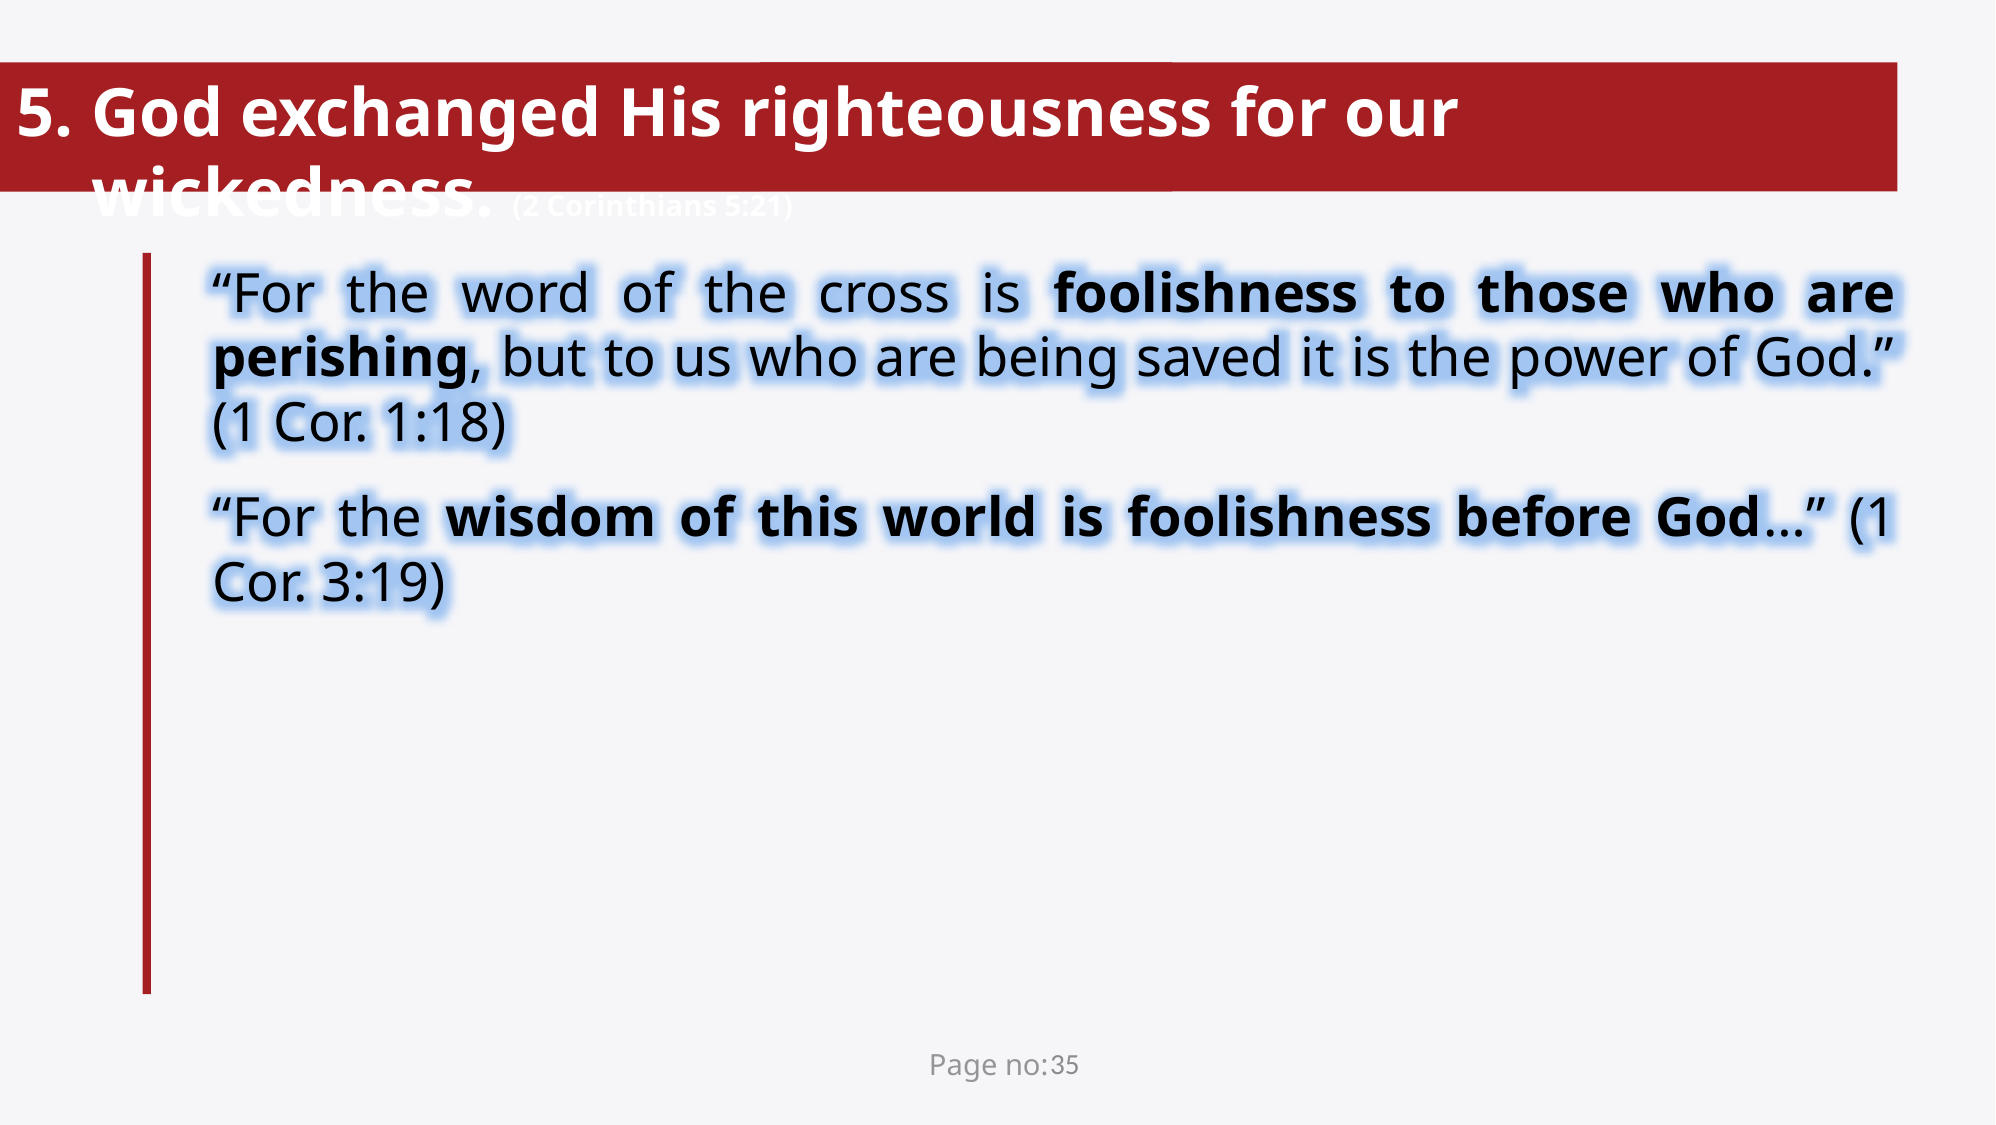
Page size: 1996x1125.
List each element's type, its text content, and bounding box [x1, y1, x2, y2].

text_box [1, 62, 1898, 194]
text_box “For the wisdom of this world is foolishness before God…” (1 Cor. 3:19) [198, 474, 1911, 620]
text_box “For the word of the cross is foolishness to those who are perishing, but to us who are being saved it is the power of God.” (1 Cor. 1:18) [198, 250, 1911, 461]
